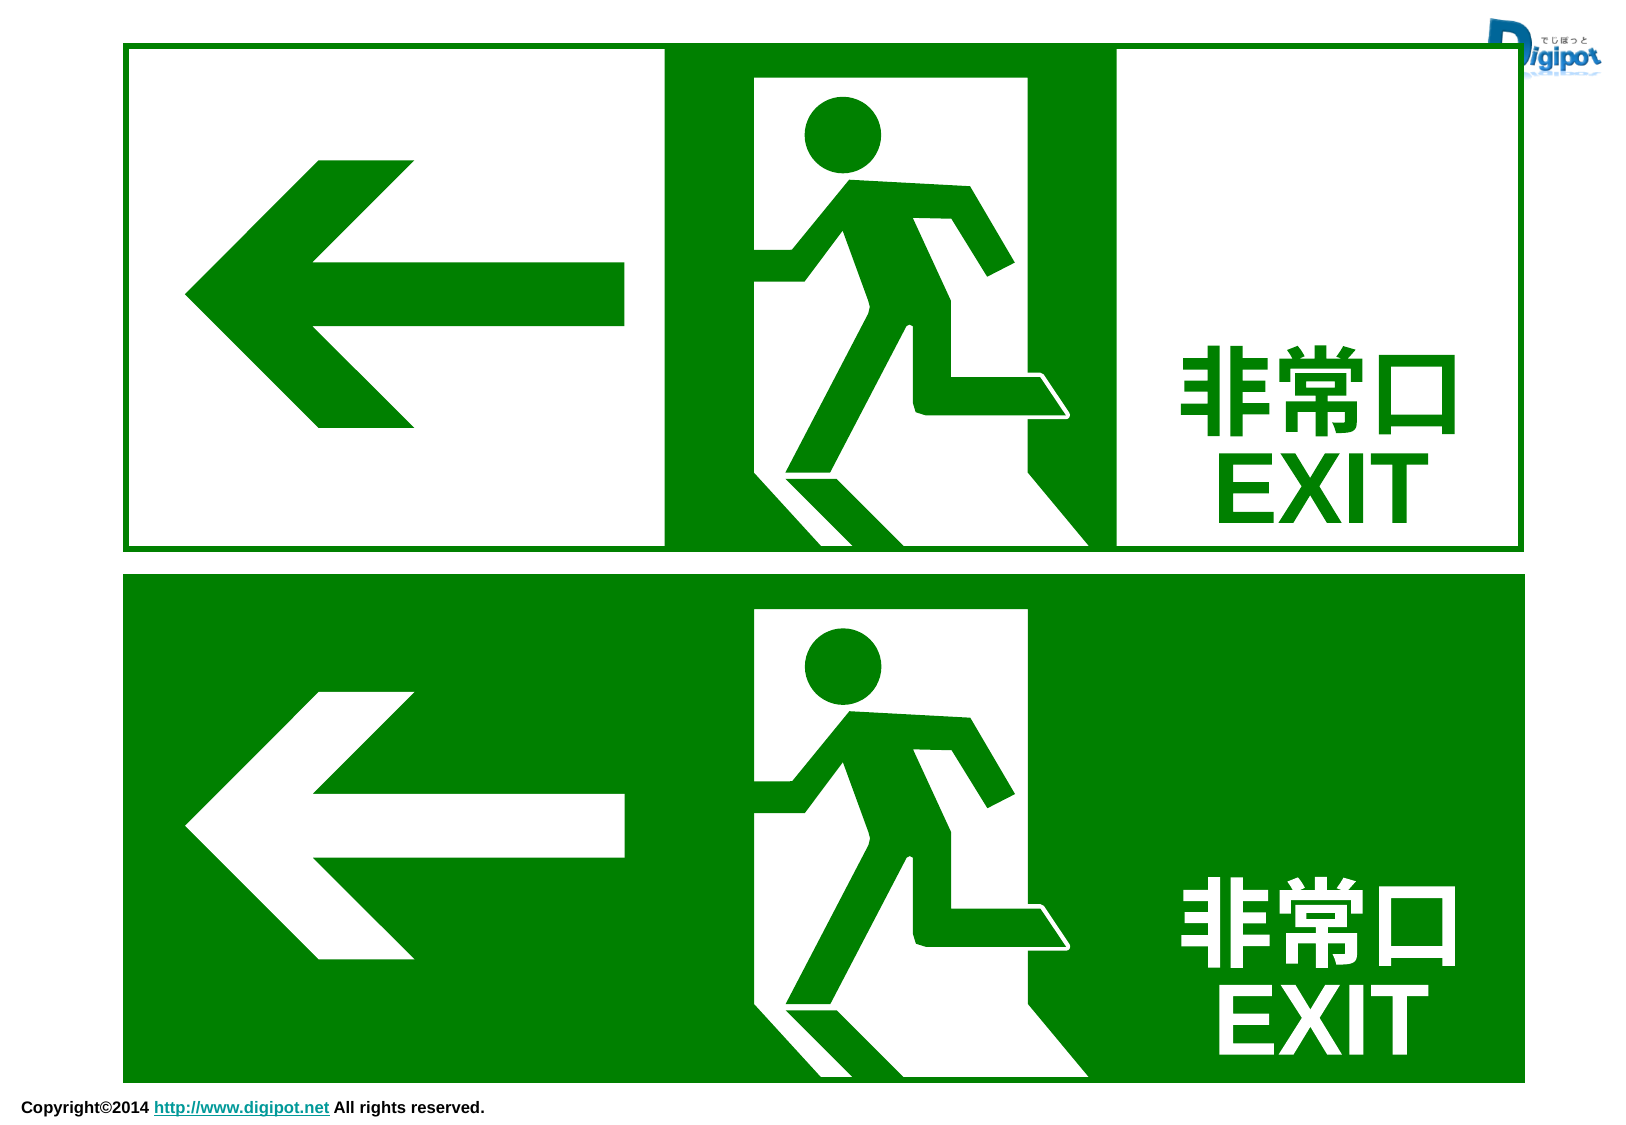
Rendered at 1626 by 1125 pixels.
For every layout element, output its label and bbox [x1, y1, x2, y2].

text_box [125, 577, 664, 1081]
picture [1485, 18, 1602, 82]
text_box [1117, 45, 1522, 549]
text_box [804, 628, 882, 705]
text_box [804, 96, 882, 174]
text_box [754, 232, 1090, 549]
text_box [754, 78, 1027, 376]
text_box [664, 45, 1117, 549]
text_box [785, 1010, 907, 1081]
text_box [755, 610, 1027, 908]
text_box [785, 478, 907, 549]
text_box [184, 160, 625, 428]
text_box [125, 45, 664, 549]
text_box [749, 711, 1067, 1005]
text_box [755, 764, 1091, 1081]
text_box [1117, 577, 1522, 1081]
text_box [664, 577, 1117, 1081]
text_box [749, 179, 1066, 473]
text_box [185, 691, 625, 960]
